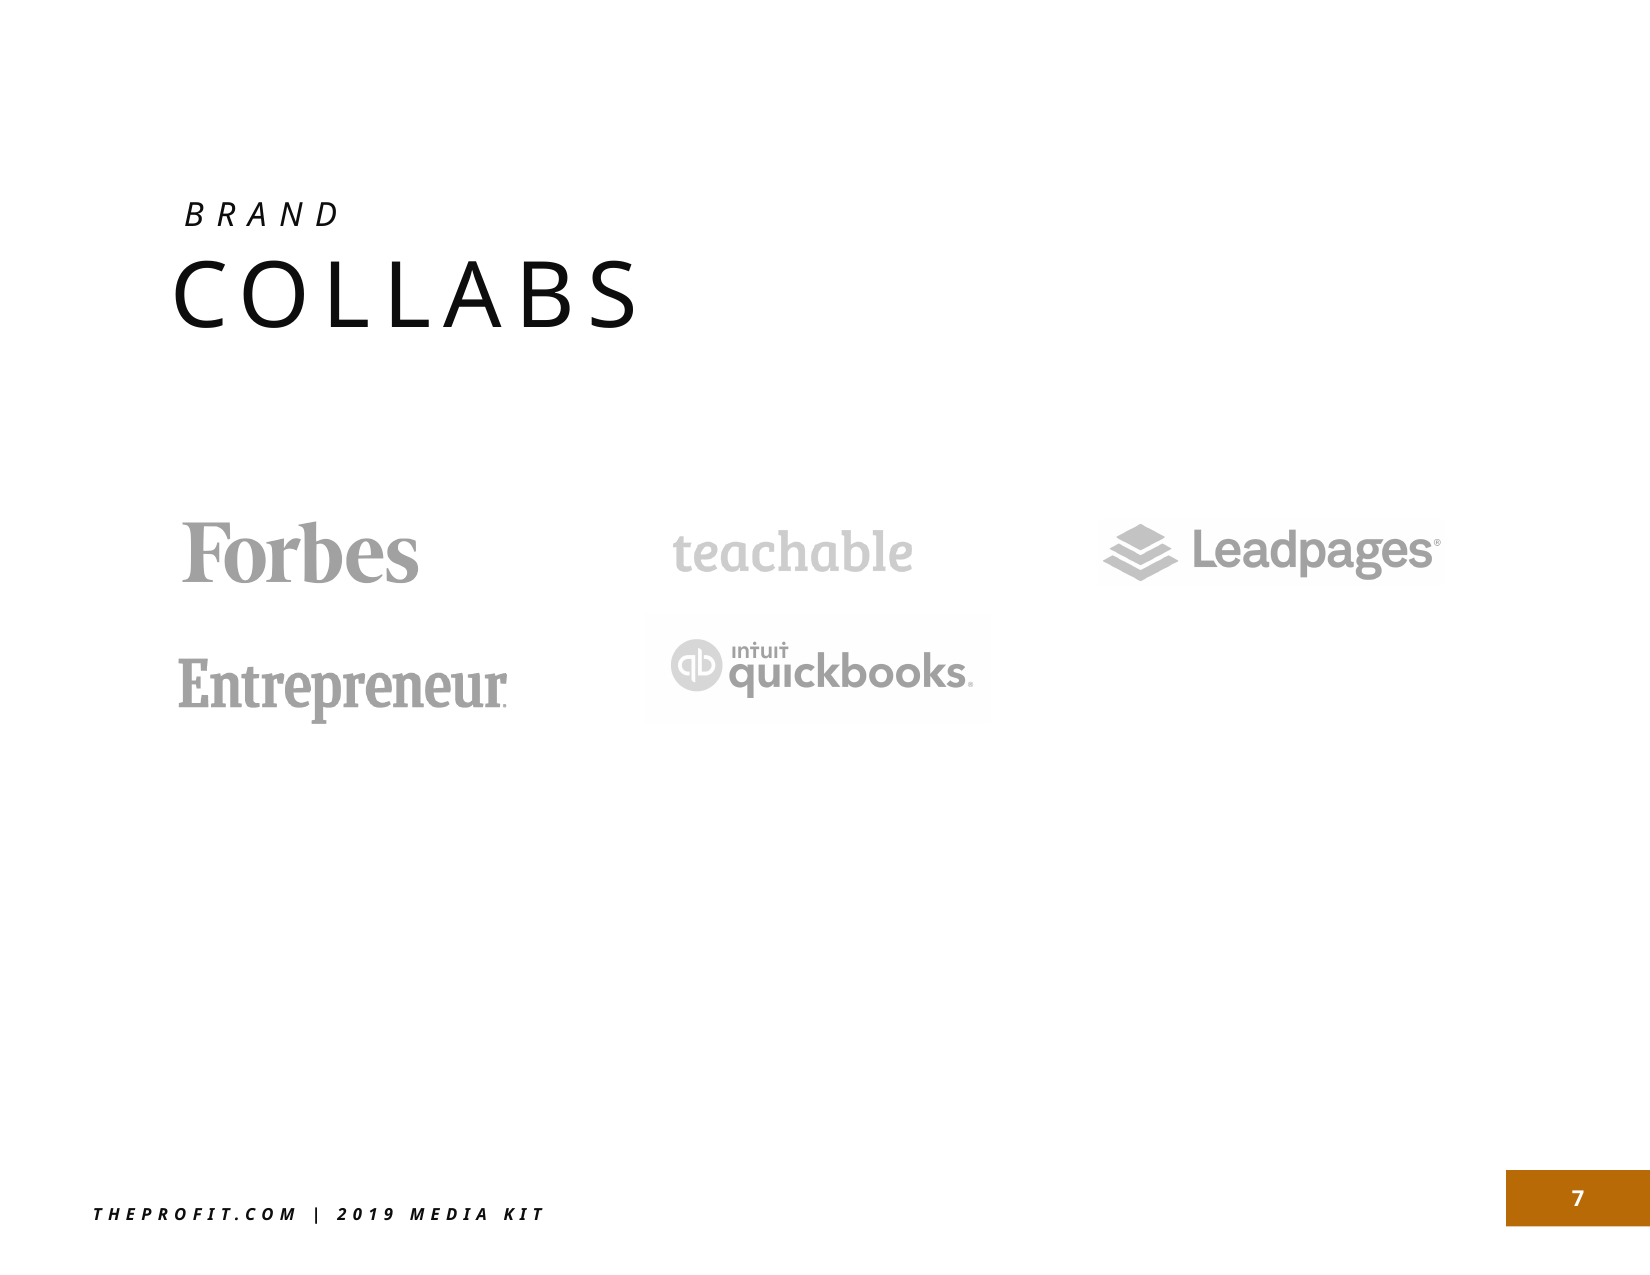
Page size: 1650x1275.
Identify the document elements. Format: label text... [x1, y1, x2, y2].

picture [645, 486, 991, 724]
text_box BRAND [169, 190, 829, 242]
text_box COLLABS [155, 240, 822, 360]
picture [169, 625, 516, 757]
picture [0, 857, 1650, 1275]
picture [169, 500, 432, 604]
picture [1098, 519, 1445, 585]
